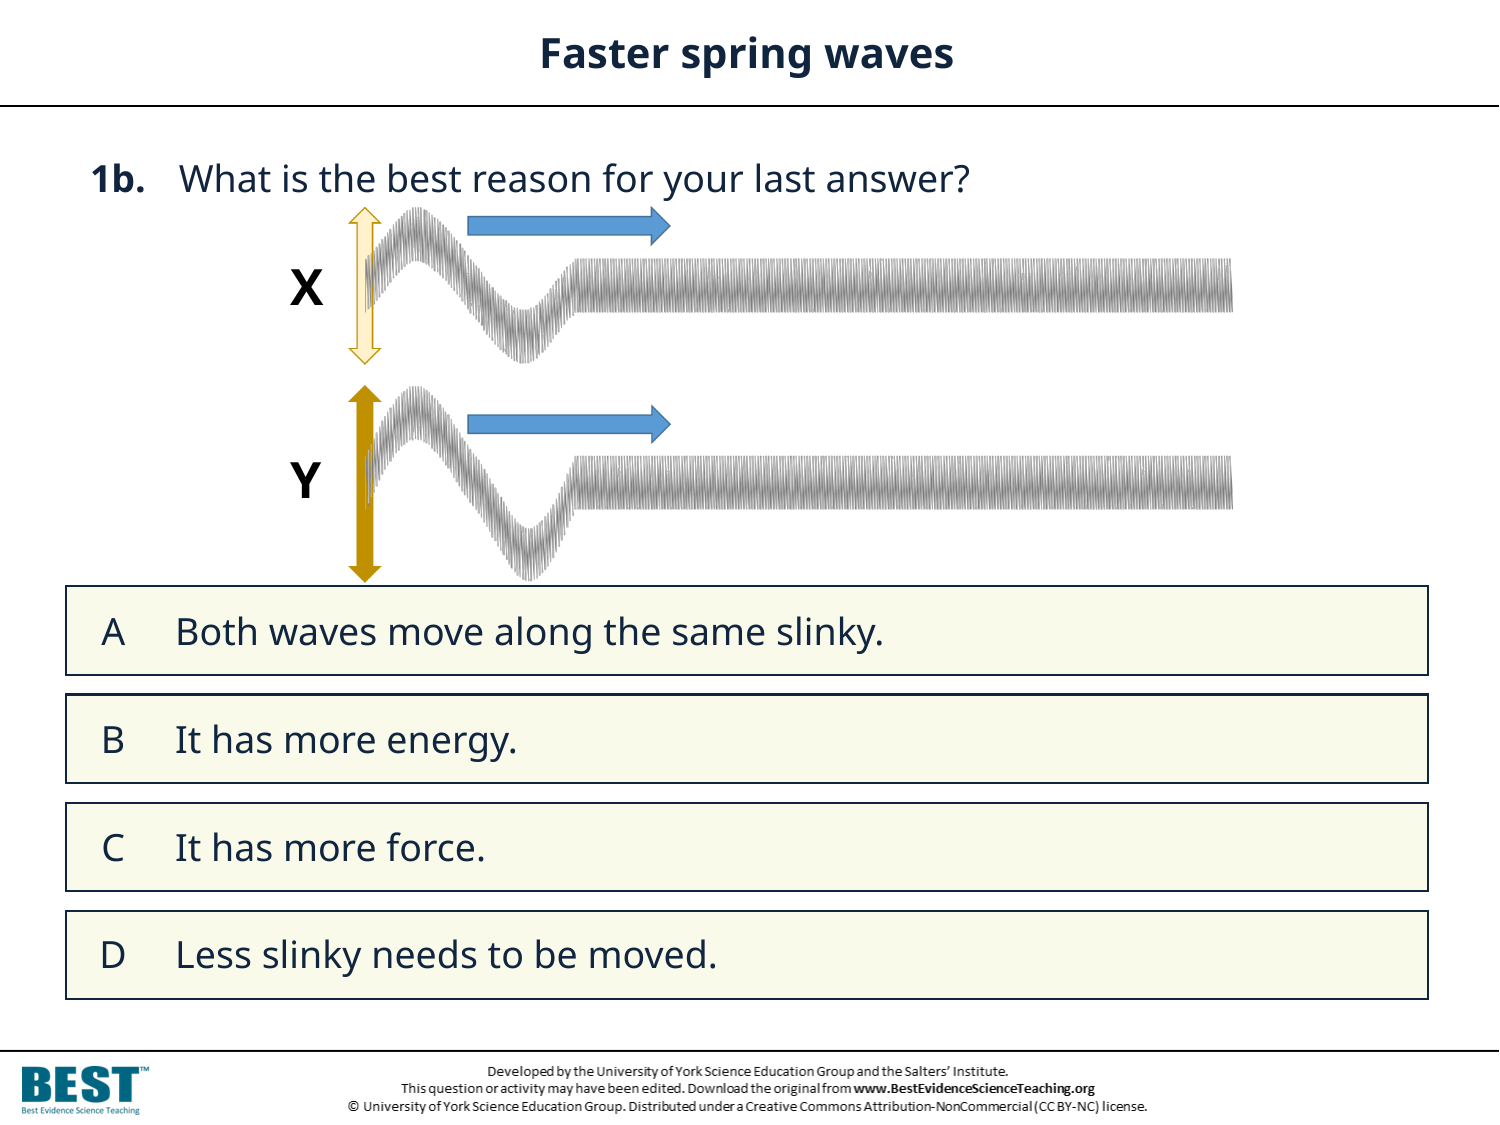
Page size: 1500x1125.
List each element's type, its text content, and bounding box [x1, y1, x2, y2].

text_box Faster spring waves [23, 4, 1471, 99]
picture [0, 105, 1500, 1125]
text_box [276, 205, 1233, 583]
